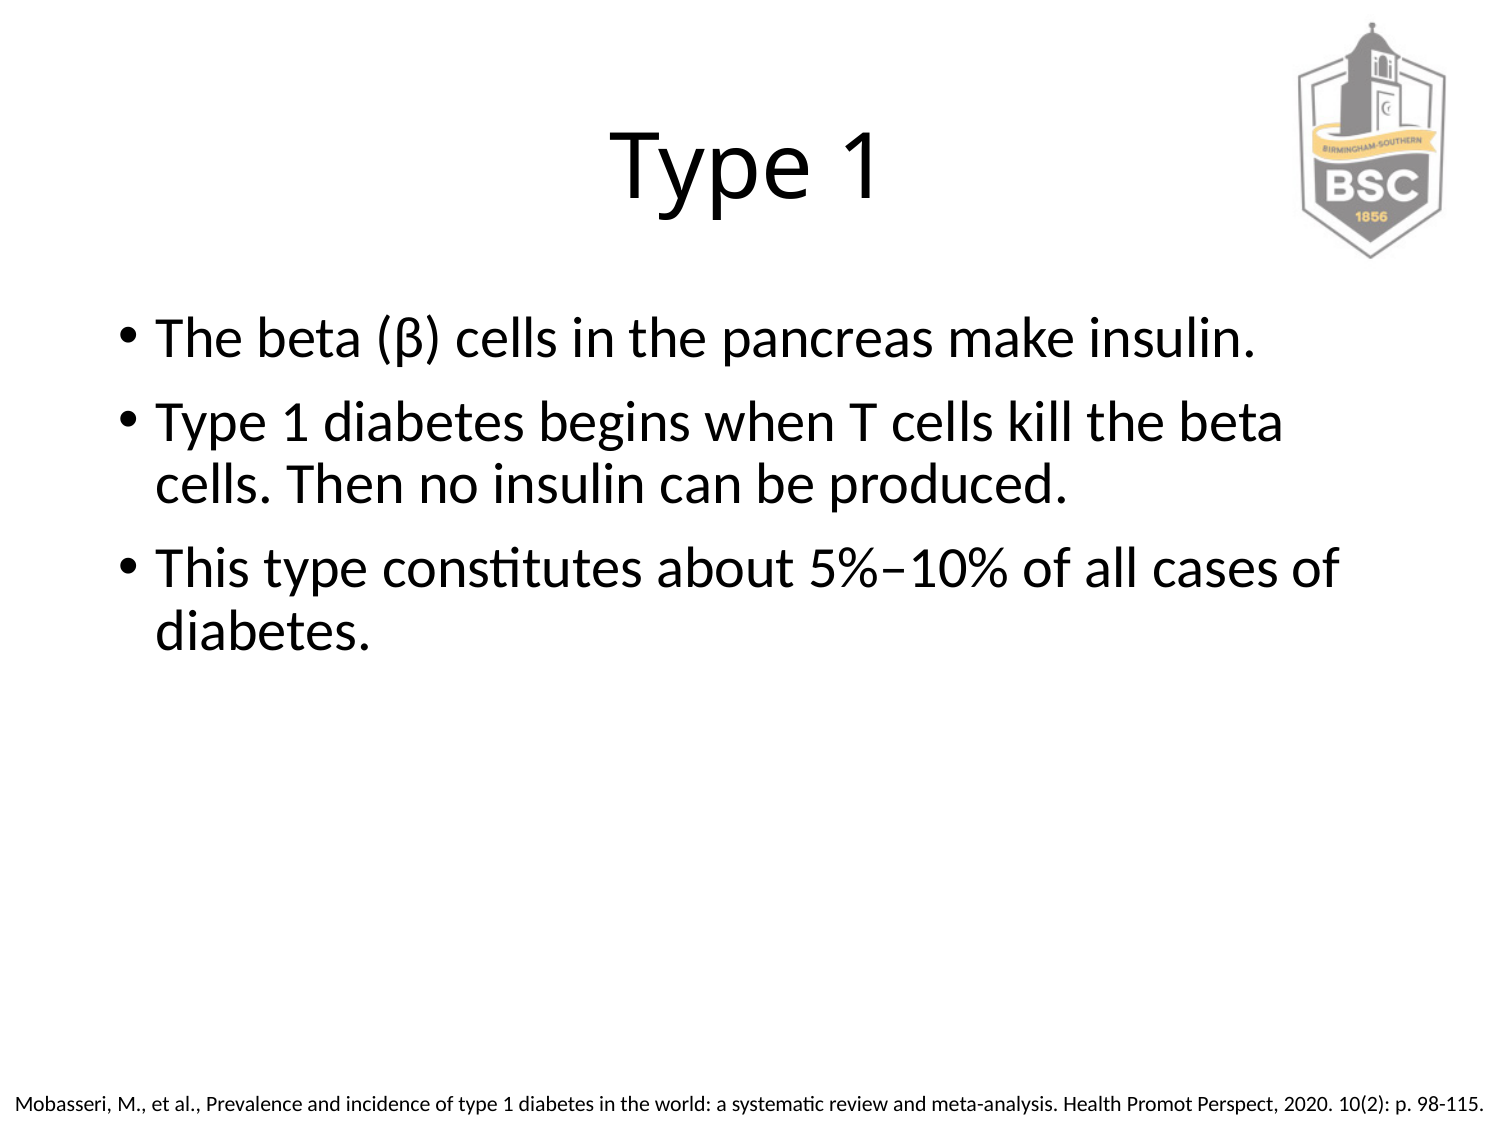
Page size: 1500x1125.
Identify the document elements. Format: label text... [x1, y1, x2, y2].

list The beta (β) cells in the pancreas make insulin. Type 1 diabetes begins when T cells kill the beta cells. Then no insulin can be produced. This type constitutes about 5%–10% of all cases of diabetes. [103, 299, 1397, 1014]
picture [1283, 14, 1461, 269]
text_box Mobasseri, M., et al., Prevalence and incidence of type 1 diabetes in the world: a systematic review and meta-analysis. Health Promot Perspect, 2020. 10(2): p. 98-115. [0, 1082, 1500, 1123]
title Type 1 [103, 59, 1397, 278]
